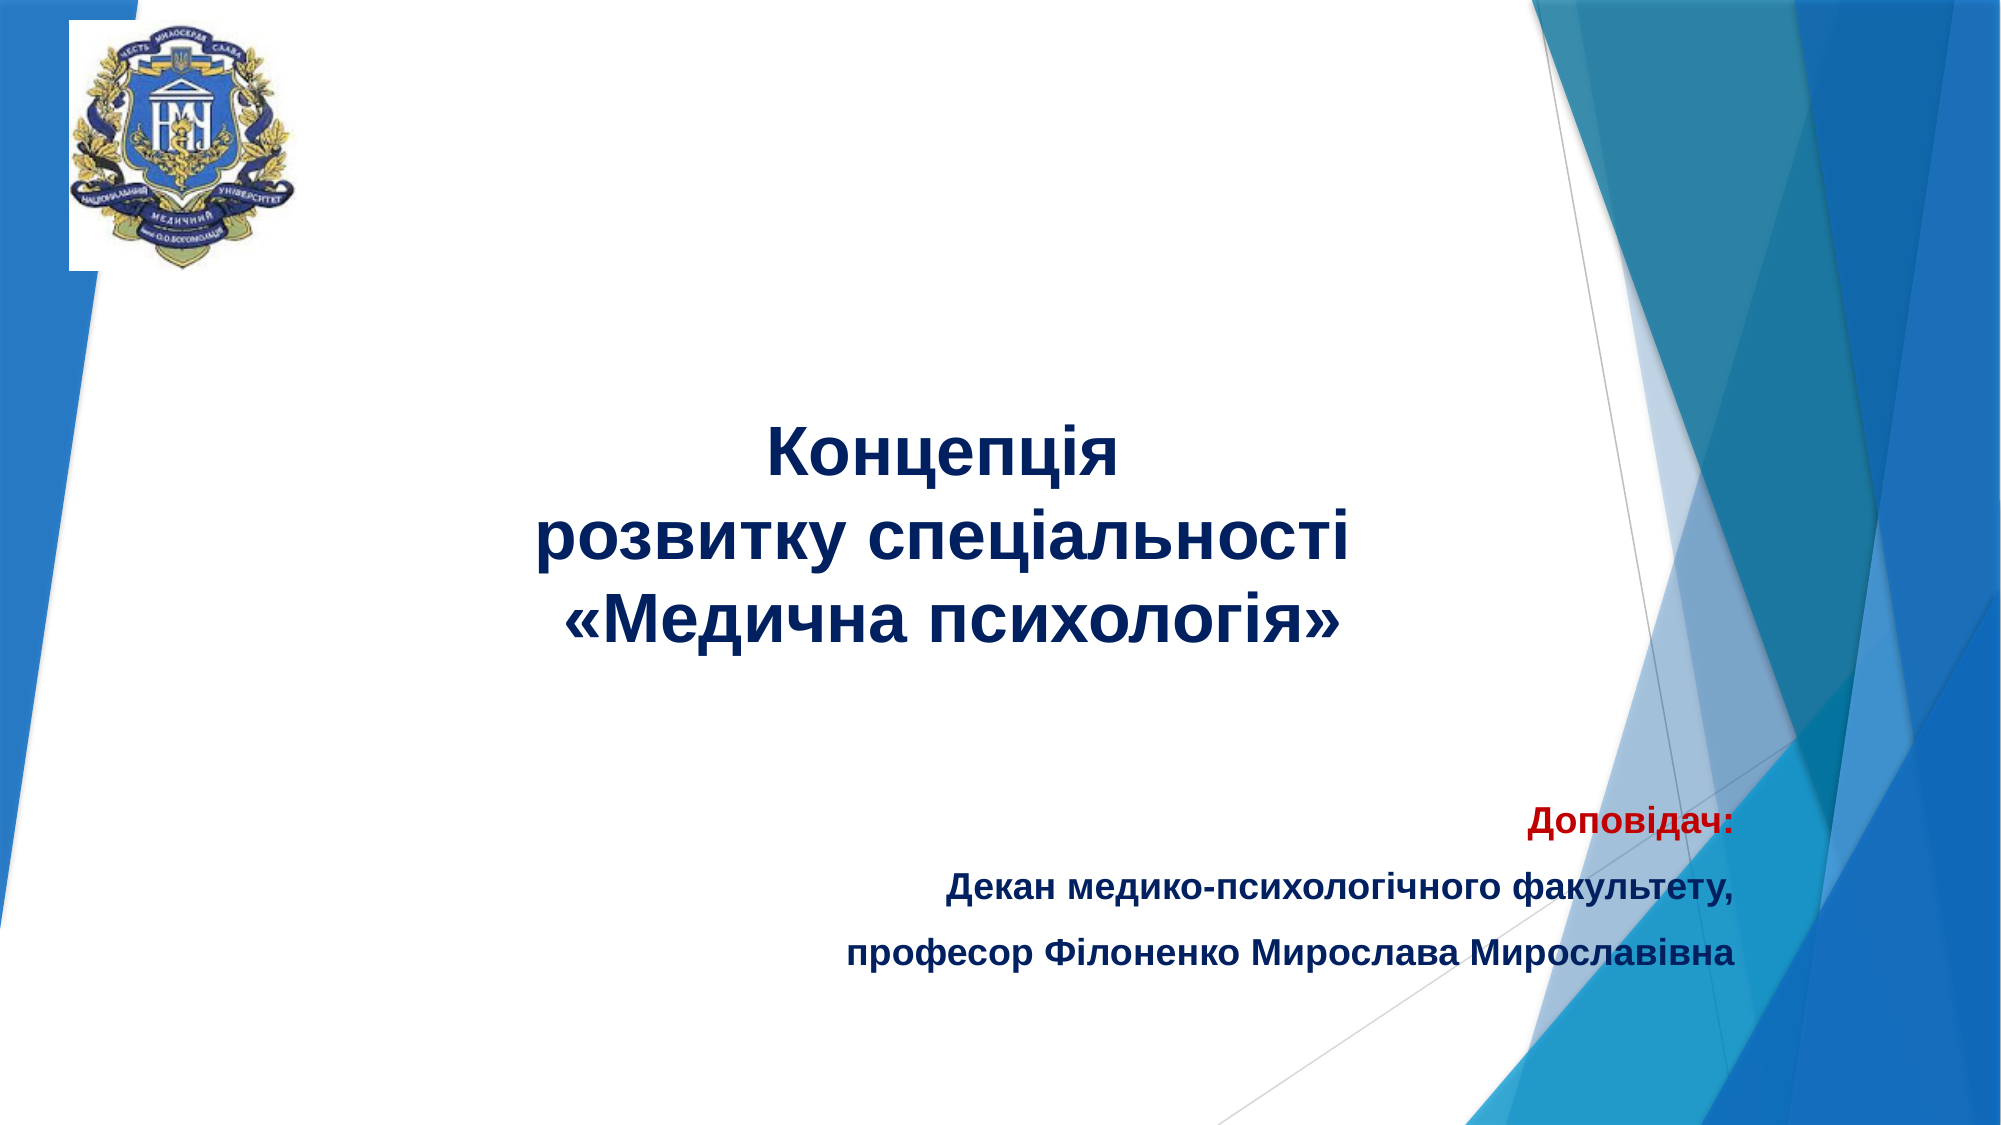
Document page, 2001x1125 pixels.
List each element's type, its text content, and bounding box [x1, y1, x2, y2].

picture [69, 20, 297, 272]
subtitle Доповідач: Декан медико-психологічного факультету, професор Філоненко Мирослава Мирославівна [249, 590, 1750, 1030]
title Концепція розвитку спеціальності «Медична психологія» [247, 394, 1660, 665]
